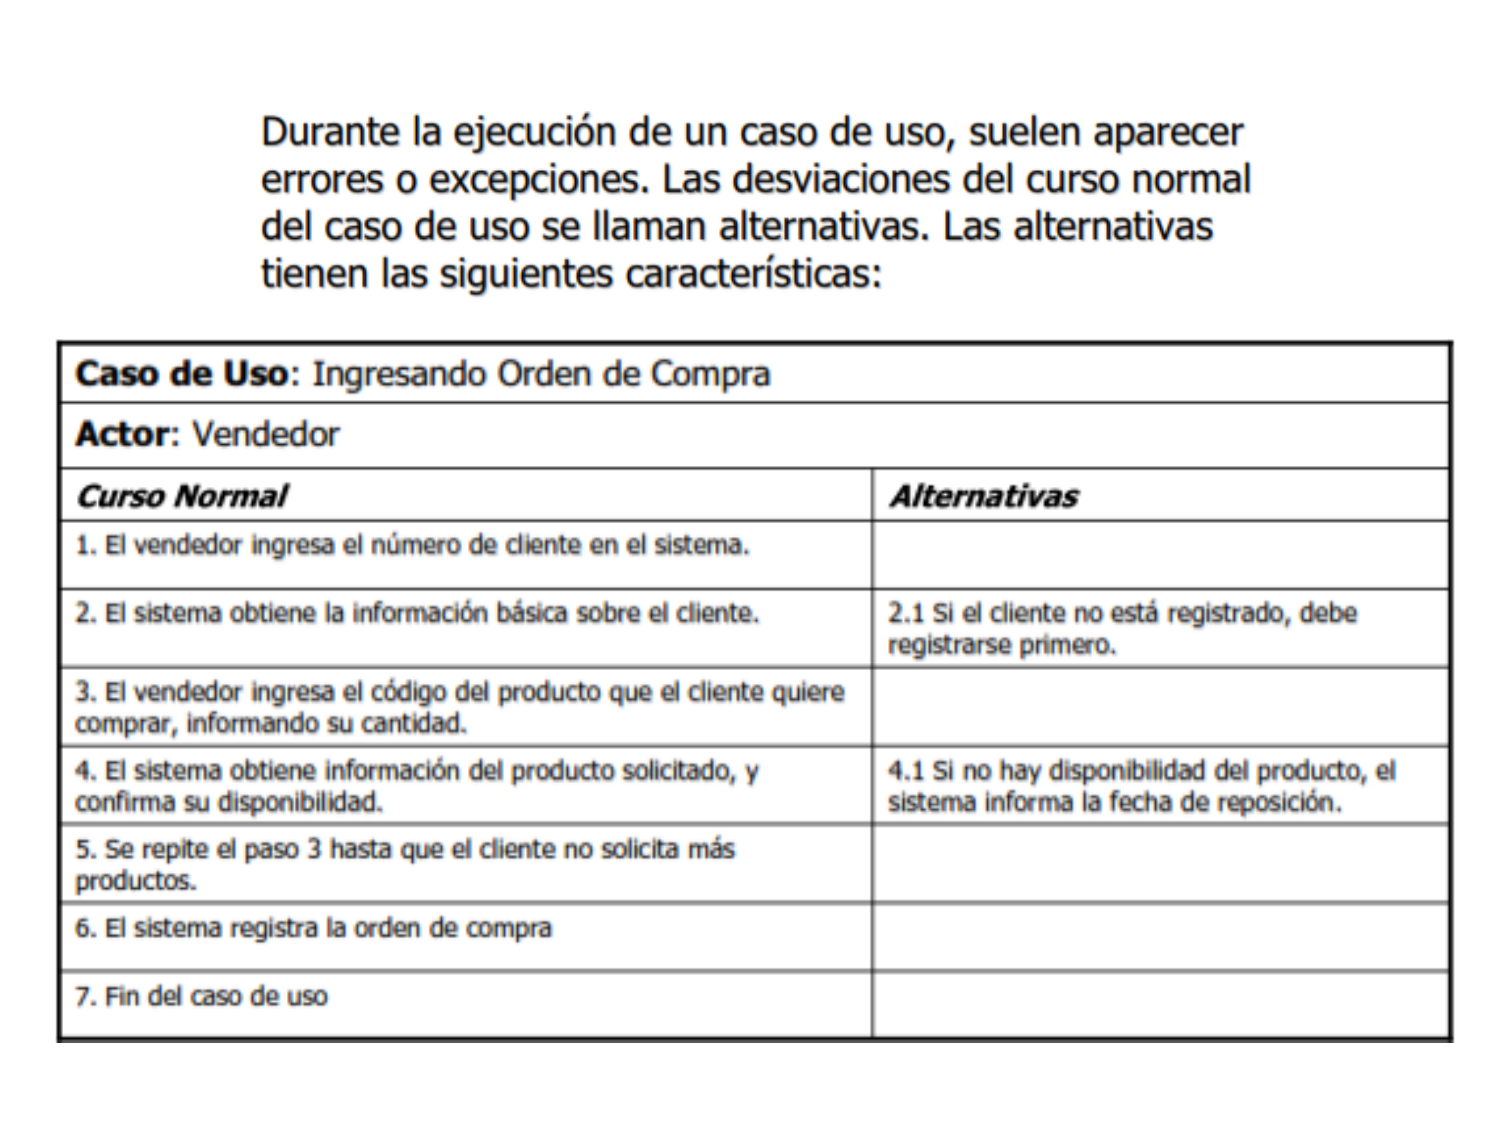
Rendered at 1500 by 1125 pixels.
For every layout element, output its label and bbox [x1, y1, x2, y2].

picture [55, 339, 1458, 1044]
picture [257, 106, 1266, 311]
